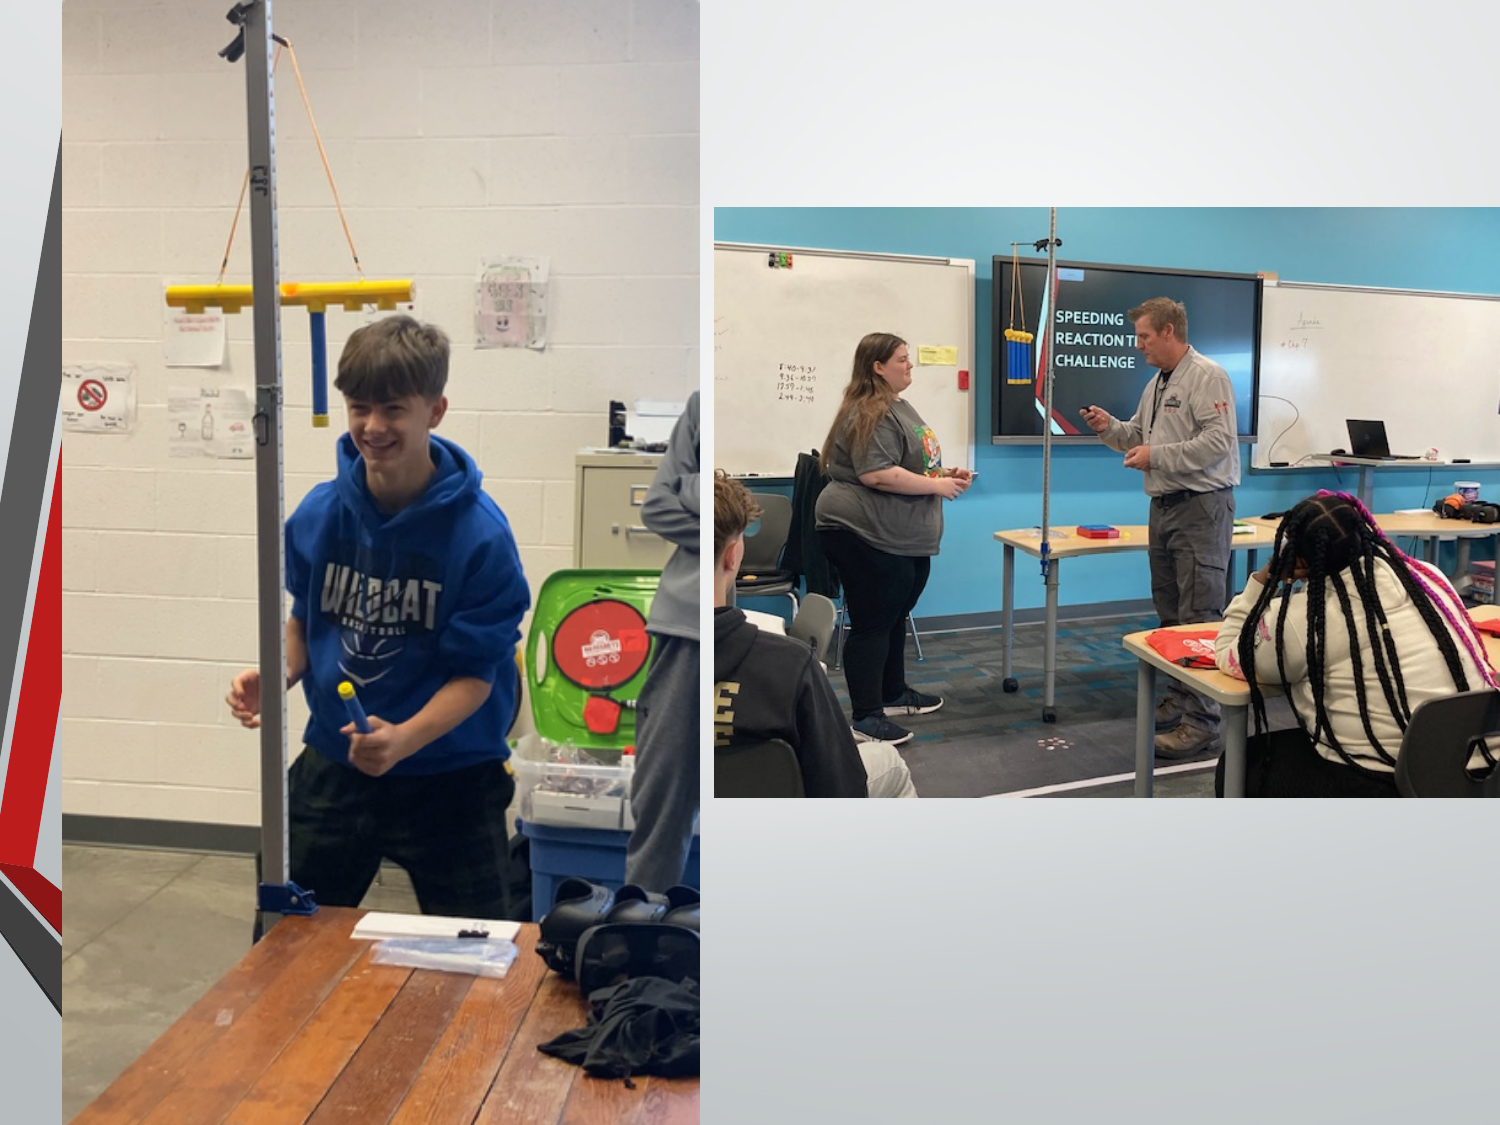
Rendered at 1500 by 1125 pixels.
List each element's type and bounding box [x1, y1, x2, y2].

picture [714, 207, 1500, 798]
list [62, 0, 701, 1125]
